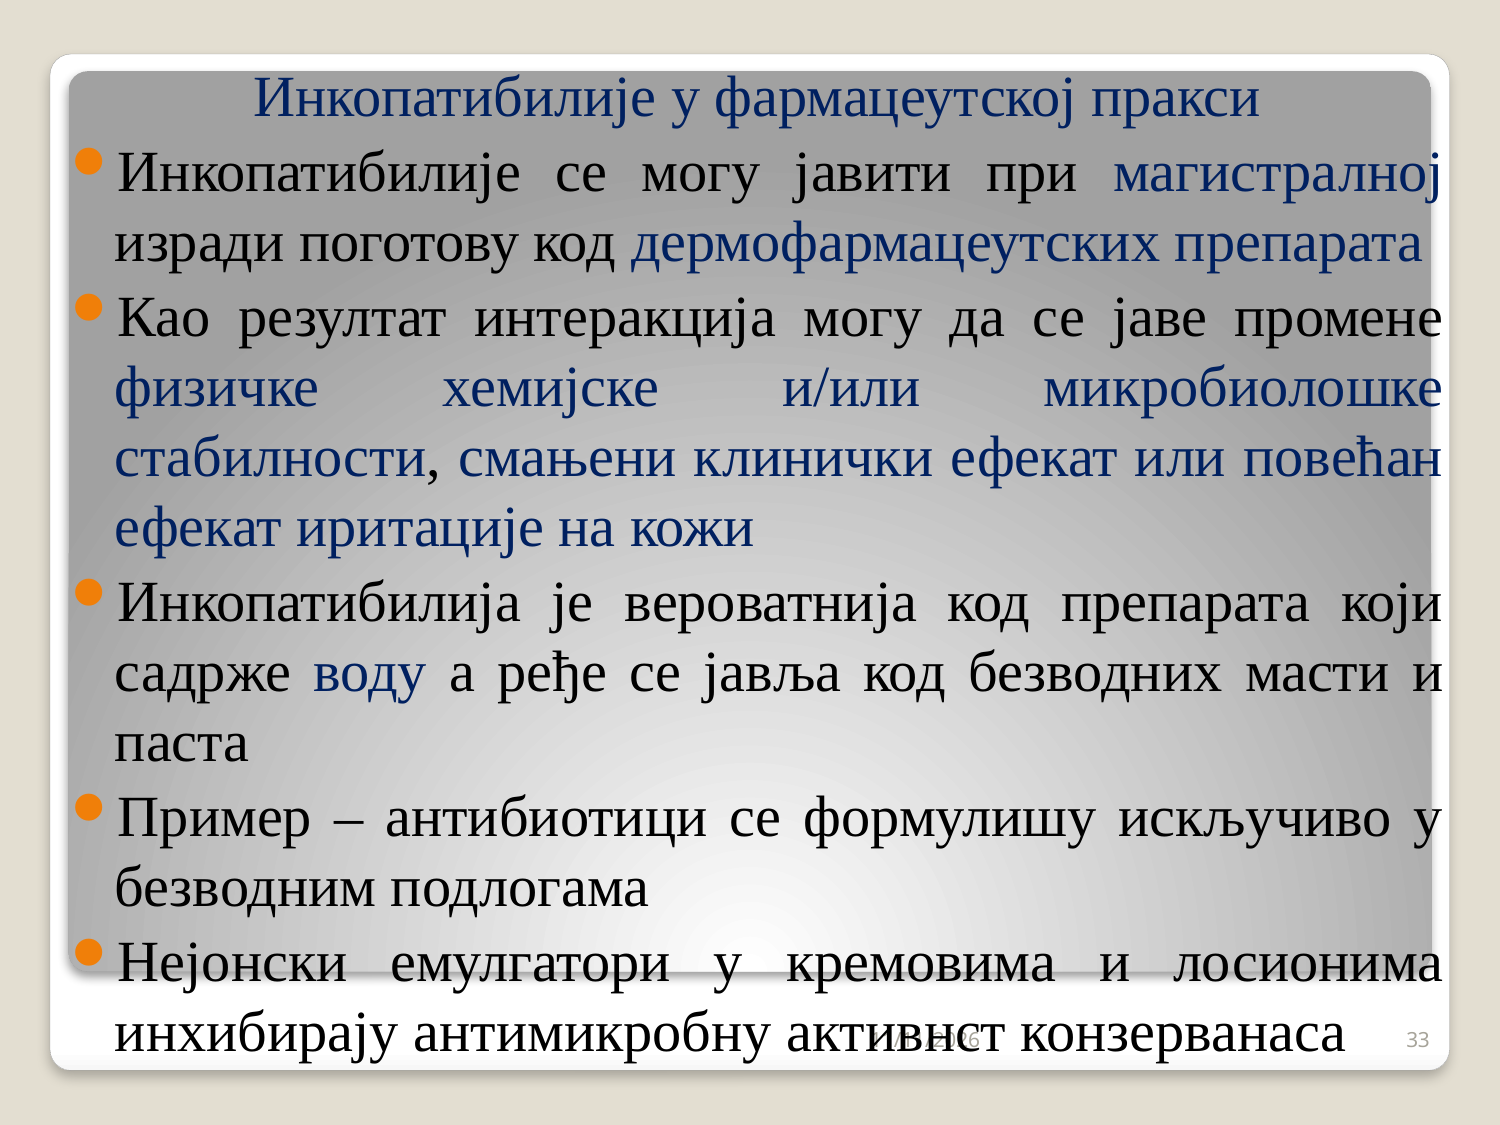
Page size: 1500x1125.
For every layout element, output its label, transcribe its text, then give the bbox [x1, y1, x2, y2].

list Инкопатибилије у фармацеутској пракси Инкопатибилије се могу јавити при магистралној изради поготову код дермофармацеутских препарата Као резултат интеракција могу да се јаве промене физичке хемијске и/или микробиолошке стабилности, смањени клинички ефекат или повећан ефекат иритације на кожи Инкопатибилија је вероватнија код препарата који садрже воду а ређе се јавља код безводних масти и паста Пример – антибиотици се формулишу искључиво у безводним подлогама Нејонски емулгатори у кремовима и лосионима инхибирају антимикробну активнст конзерванаса [41, 42, 1459, 1083]
slide_number 33 [1369, 1002, 1445, 1063]
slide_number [619, 1002, 995, 1063]
